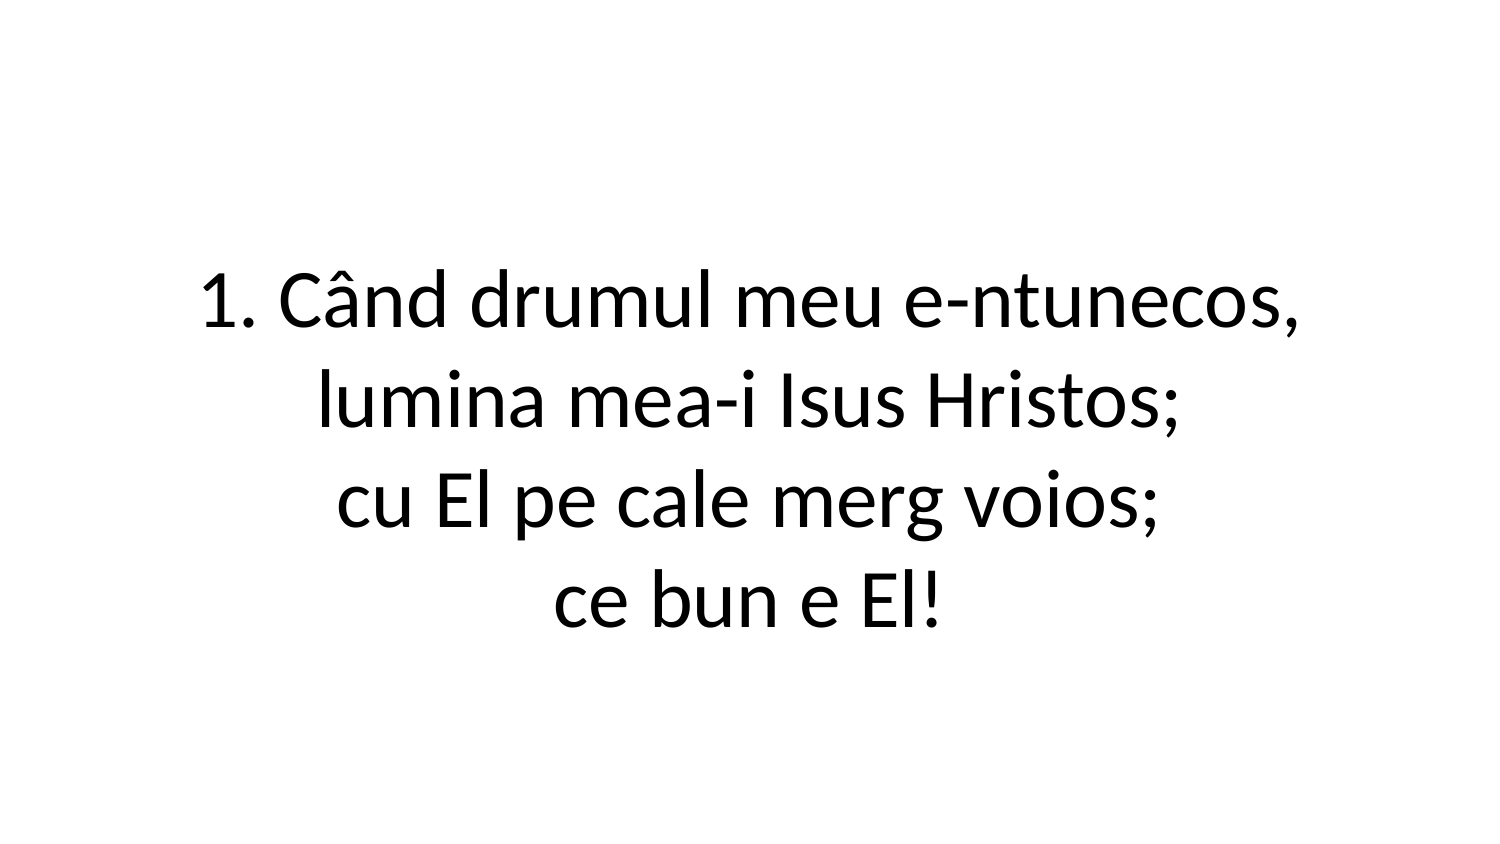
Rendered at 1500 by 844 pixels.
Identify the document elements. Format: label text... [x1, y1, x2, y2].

text_box 1. Când drumul meu e-ntunecos, lumina mea-i Isus Hristos; cu El pe cale merg voios; ce bun e El! [181, 192, 1319, 652]
